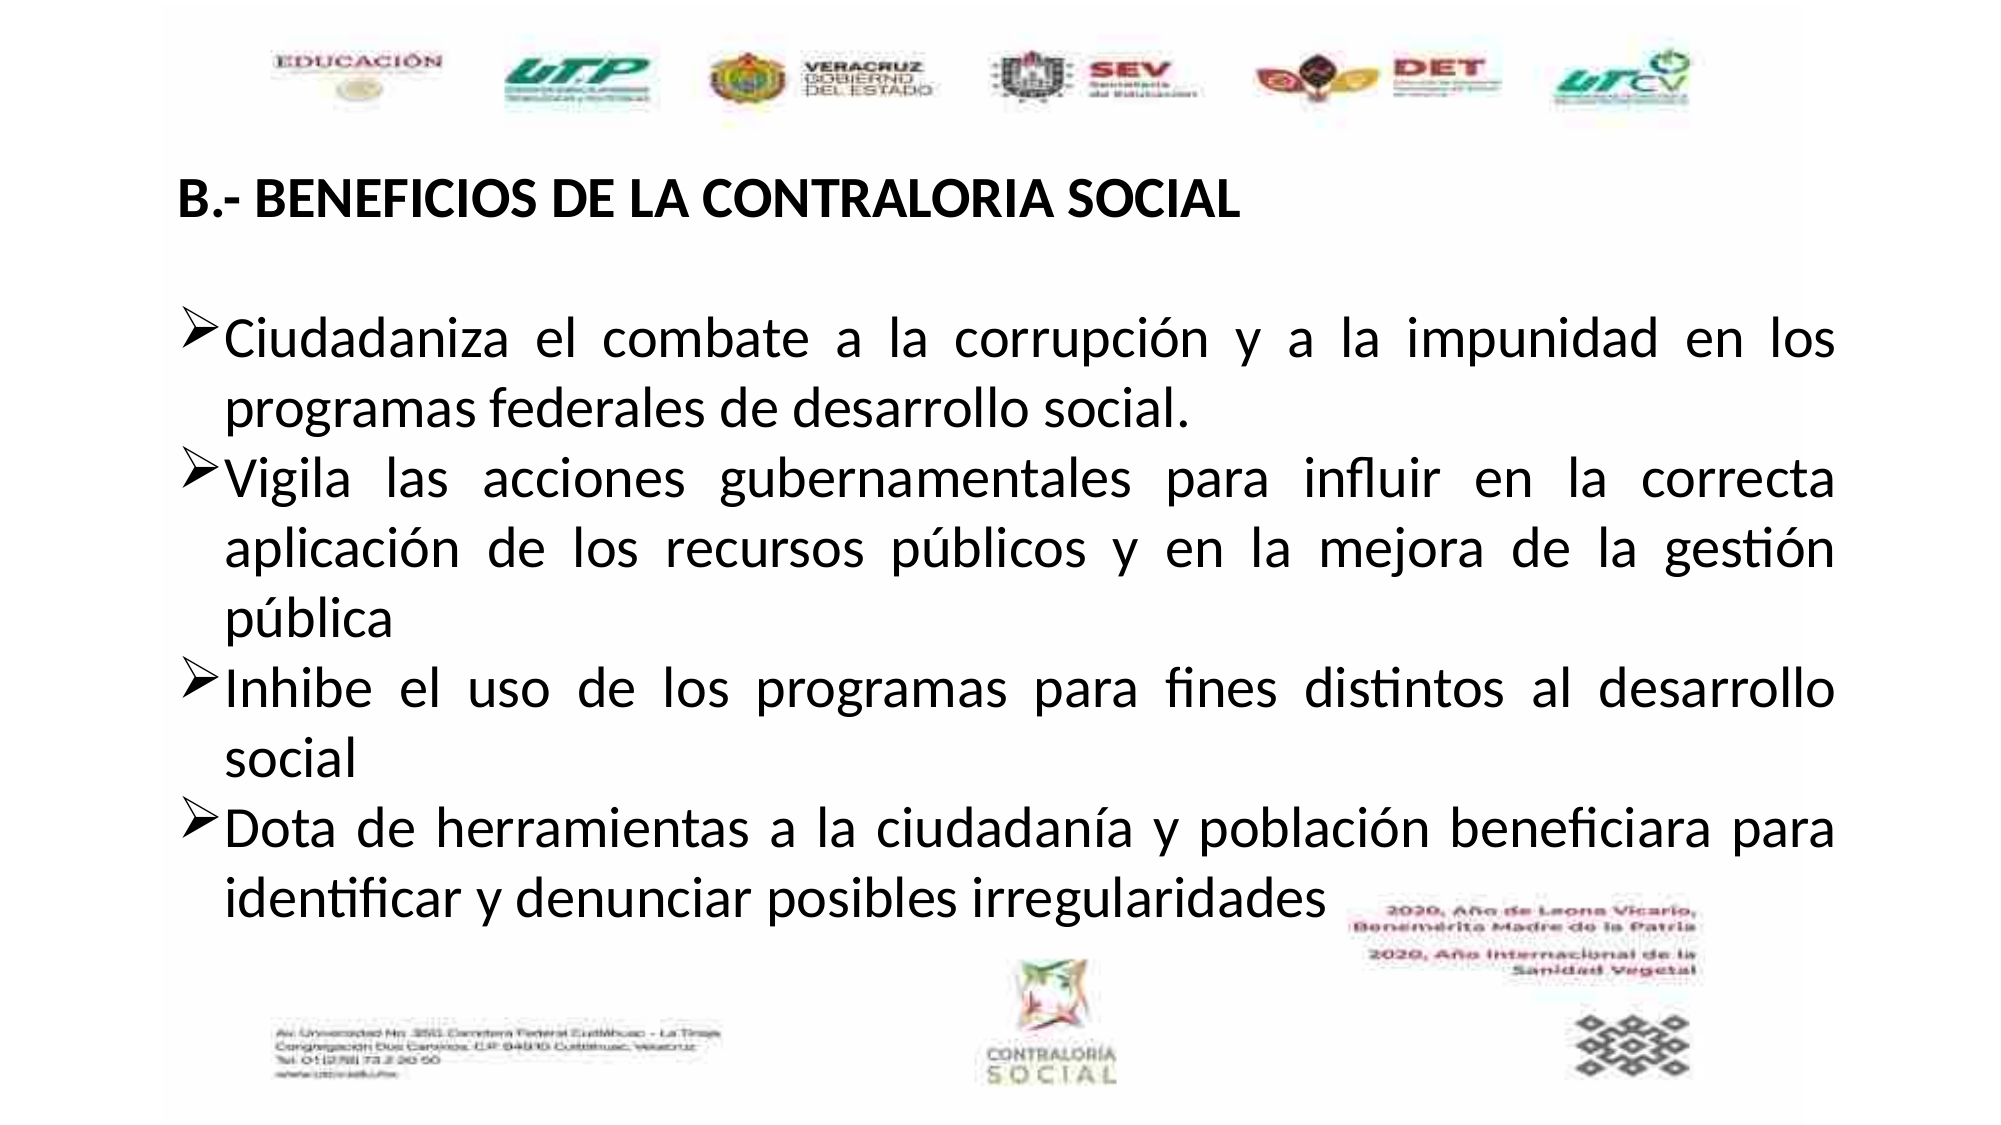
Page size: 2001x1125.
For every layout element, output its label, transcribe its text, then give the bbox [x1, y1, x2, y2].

picture [162, 4, 1805, 1125]
text_box B.- BENEFICIOS DE LA CONTRALORIA SOCIAL Ciudadaniza el combate a la corrupción y a la impunidad en los programas federales de desarrollo social. Vigila las acciones gubernamentales para influir en la correcta aplicación de los recursos públicos y en la mejora de la gestión pública Inhibe el uso de los programas para fines distintos al desarrollo social Dota de herramientas a la ciudadanía y población beneficiara para identificar y denunciar posibles irregularidades [1805, 152, 1853, 937]
